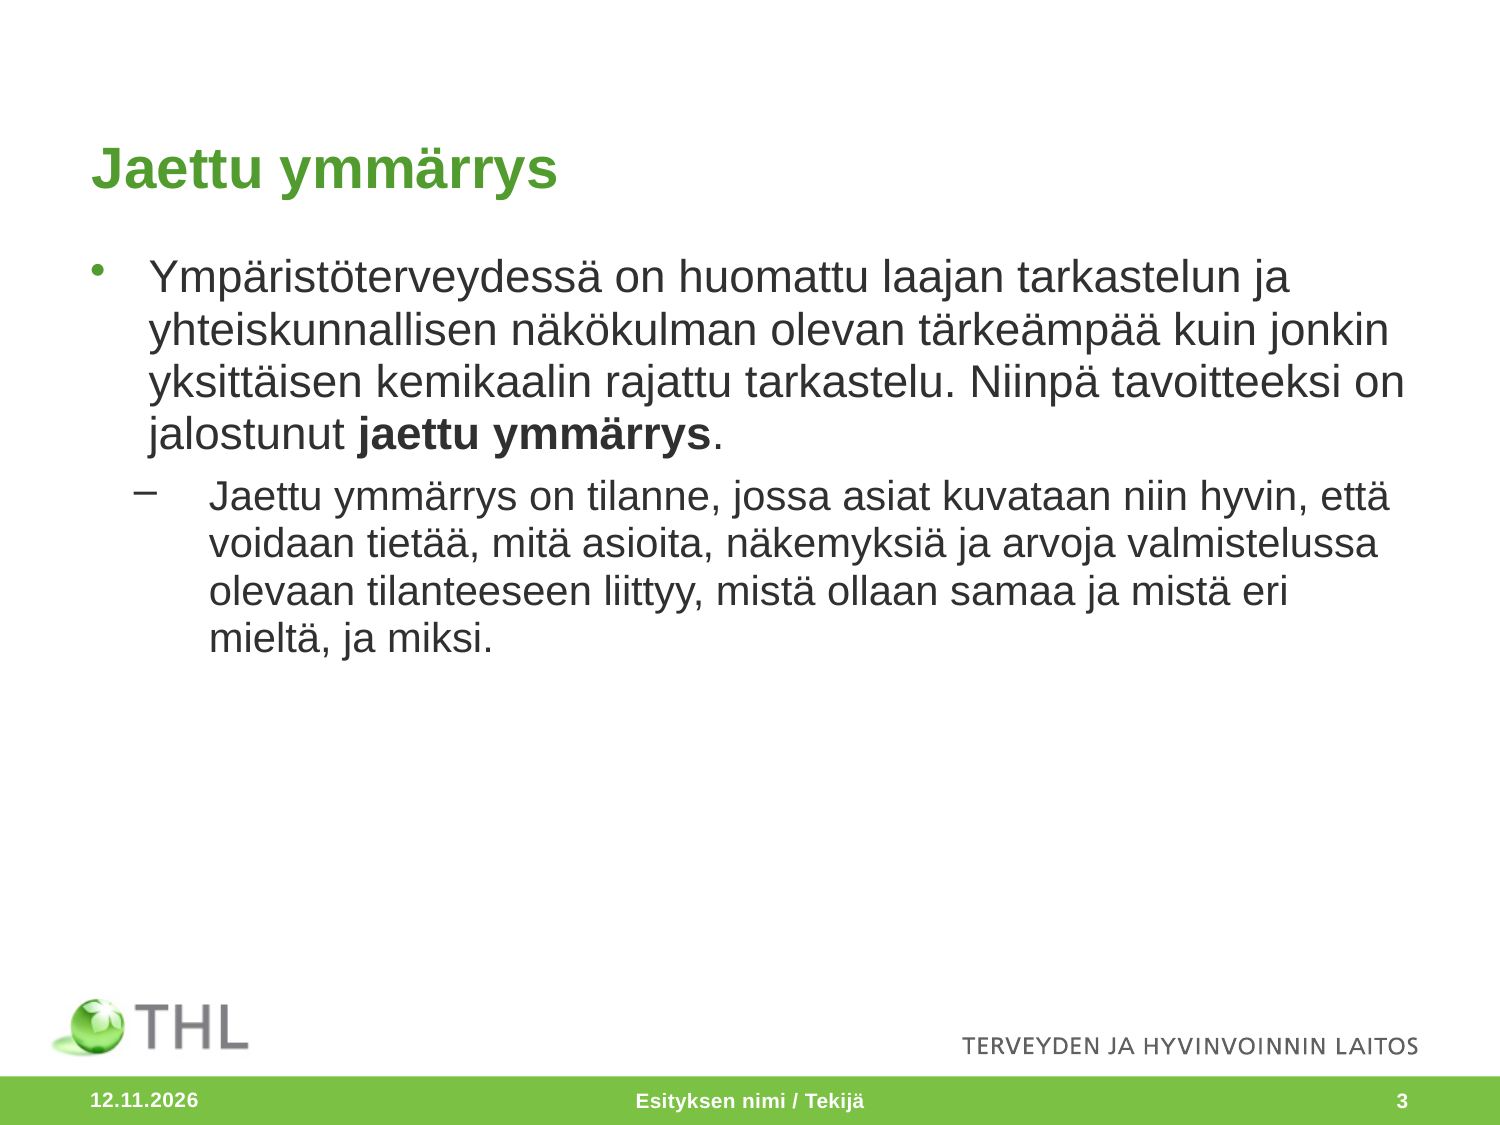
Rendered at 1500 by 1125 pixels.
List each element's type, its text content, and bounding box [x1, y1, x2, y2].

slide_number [74, 1080, 255, 1118]
footer Esityksen nimi / Tekijä [253, 1082, 1245, 1118]
list Ympäristöterveydessä on huomattu laajan tarkastelun ja yhteiskunnallisen näkökulman olevan tärkeämpää kuin jonkin yksittäisen kemikaalin rajattu tarkastelu. Niinpä tavoitteeksi on jalostunut jaettu ymmärrys. Jaettu ymmärrys on tilanne, jossa asiat kuvataan niin hyvin, että voidaan tietää, mitä asioita, näkemyksiä ja arvoja valmistelussa olevaan tilanteeseen liittyy, mistä ollaan samaa ja mistä eri mieltä, ja miksi. [74, 243, 1424, 965]
picture [24, 983, 275, 1067]
title Jaettu ymmärrys [76, 42, 1424, 209]
slide_number 3 [1245, 1082, 1424, 1118]
